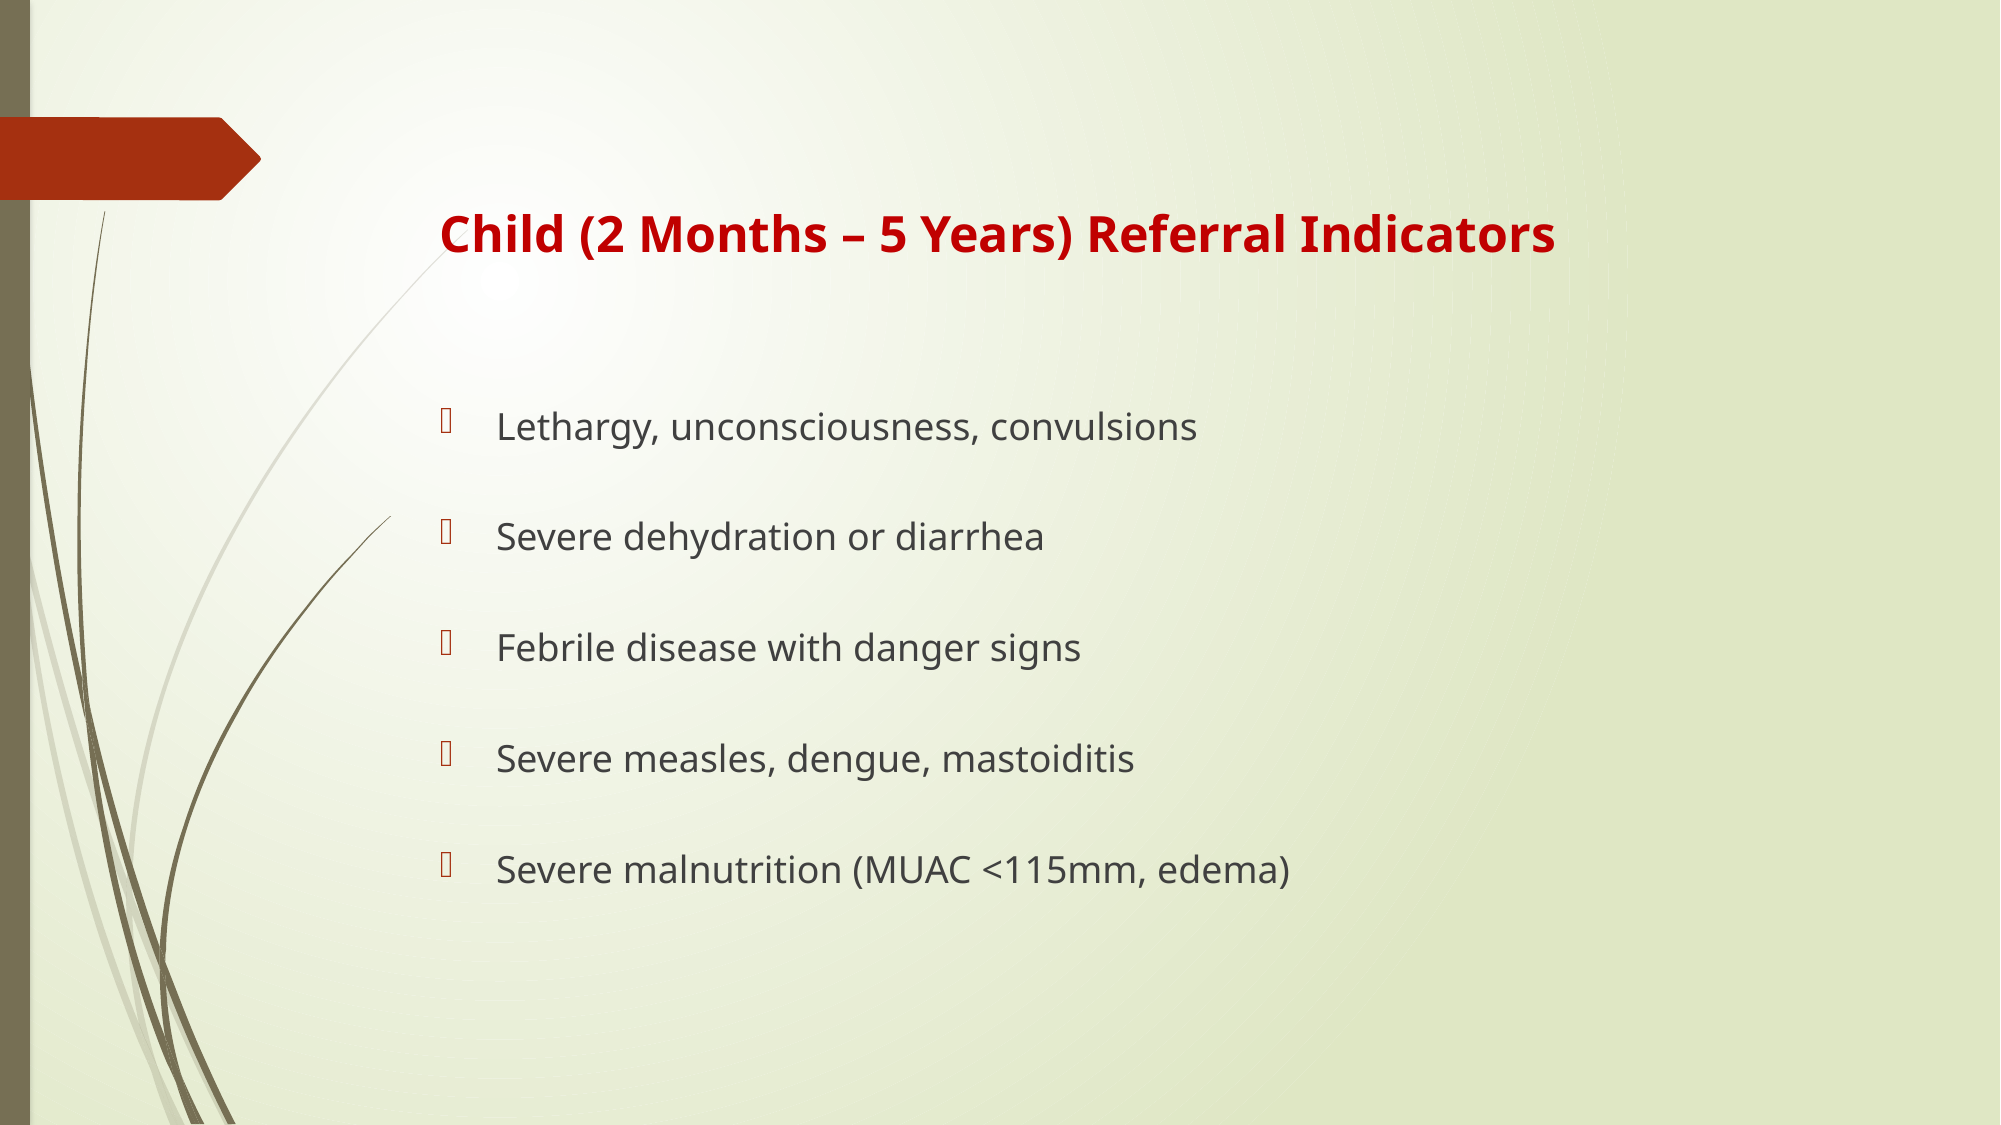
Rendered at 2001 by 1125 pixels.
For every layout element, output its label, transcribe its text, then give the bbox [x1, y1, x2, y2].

list Lethargy, unconsciousness, convulsions Severe dehydration or diarrhea Febrile disease with danger signs Severe measles, dengue, mastoiditis Severe malnutrition (MUAC <115mm, edema) [424, 350, 1888, 970]
title Child (2 Months – 5 Years) Referral Indicators [424, 195, 1887, 350]
